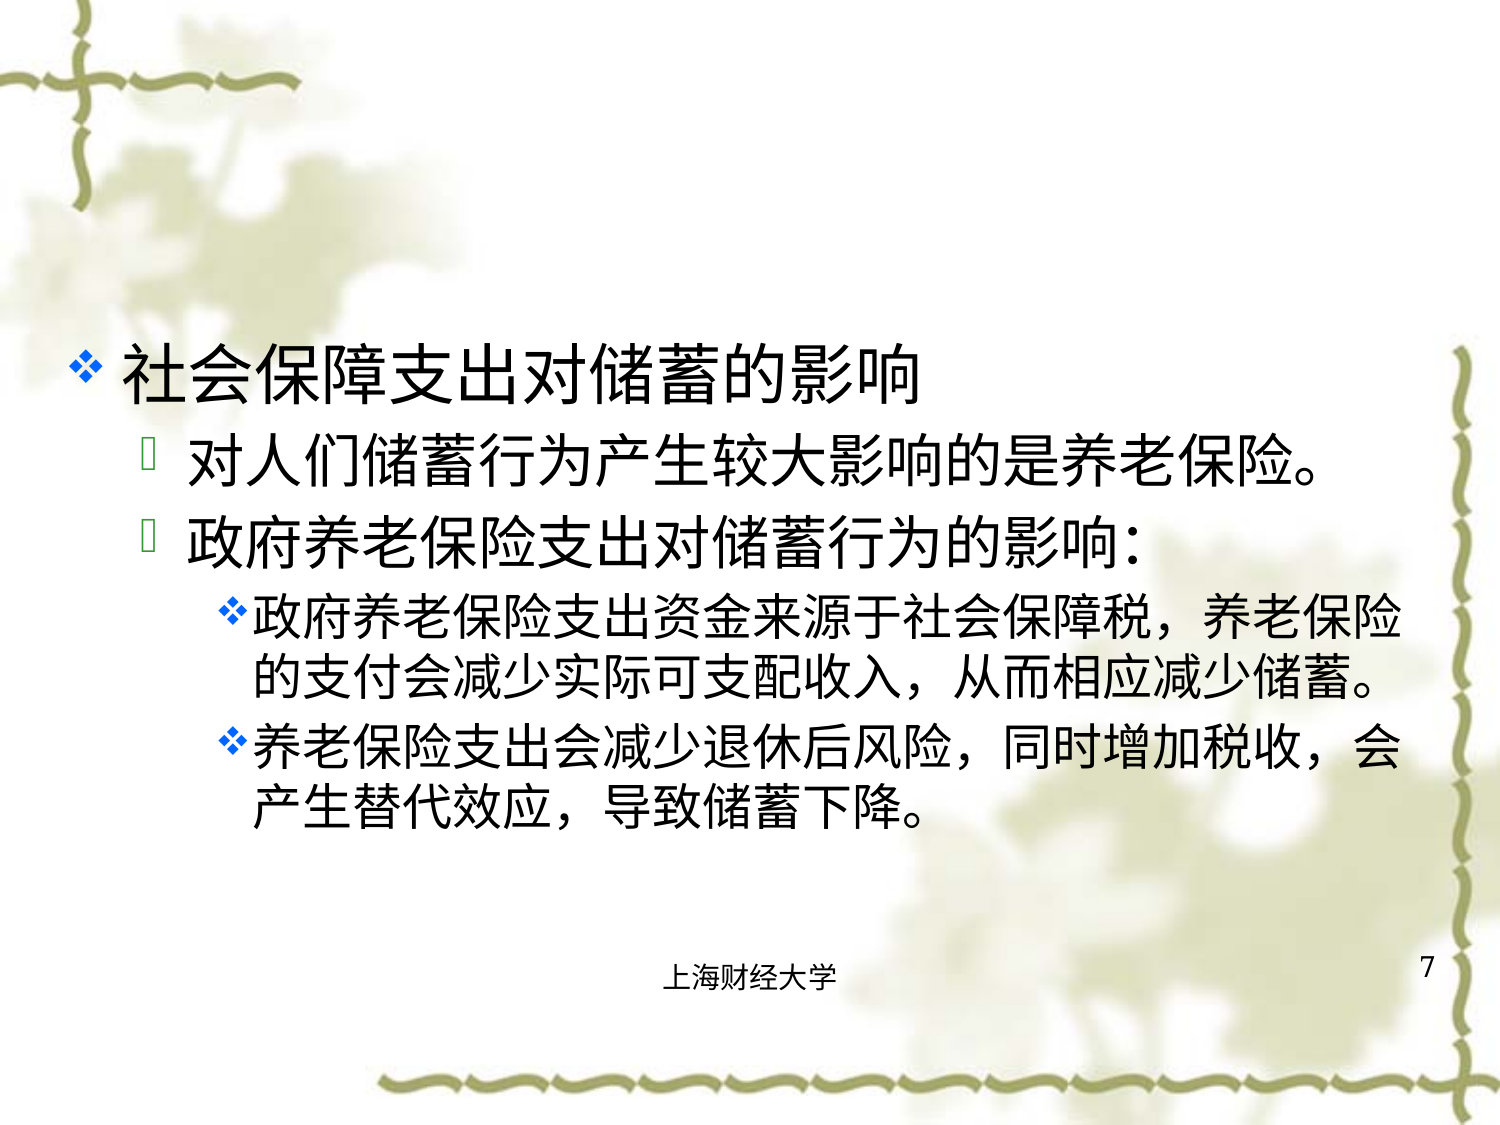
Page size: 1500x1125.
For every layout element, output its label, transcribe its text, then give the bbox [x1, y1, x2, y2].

list 社会保障支出对储蓄的影响 对人们储蓄行为产生较大影响的是养老保险。 政府养老保险支出对储蓄行为的影响： 政府养老保险支出资金来源于社会保障税，养老保险的支付会减少实际可支配收入，从而相应减少储蓄。 养老保险支出会减少退休后风险，同时增加税收，会产生替代效应，导致储蓄下降。 [49, 324, 1452, 963]
footer 上海财经大学 [512, 952, 988, 1066]
slide_number 7 [1074, 940, 1451, 1066]
picture [0, 0, 1500, 1125]
